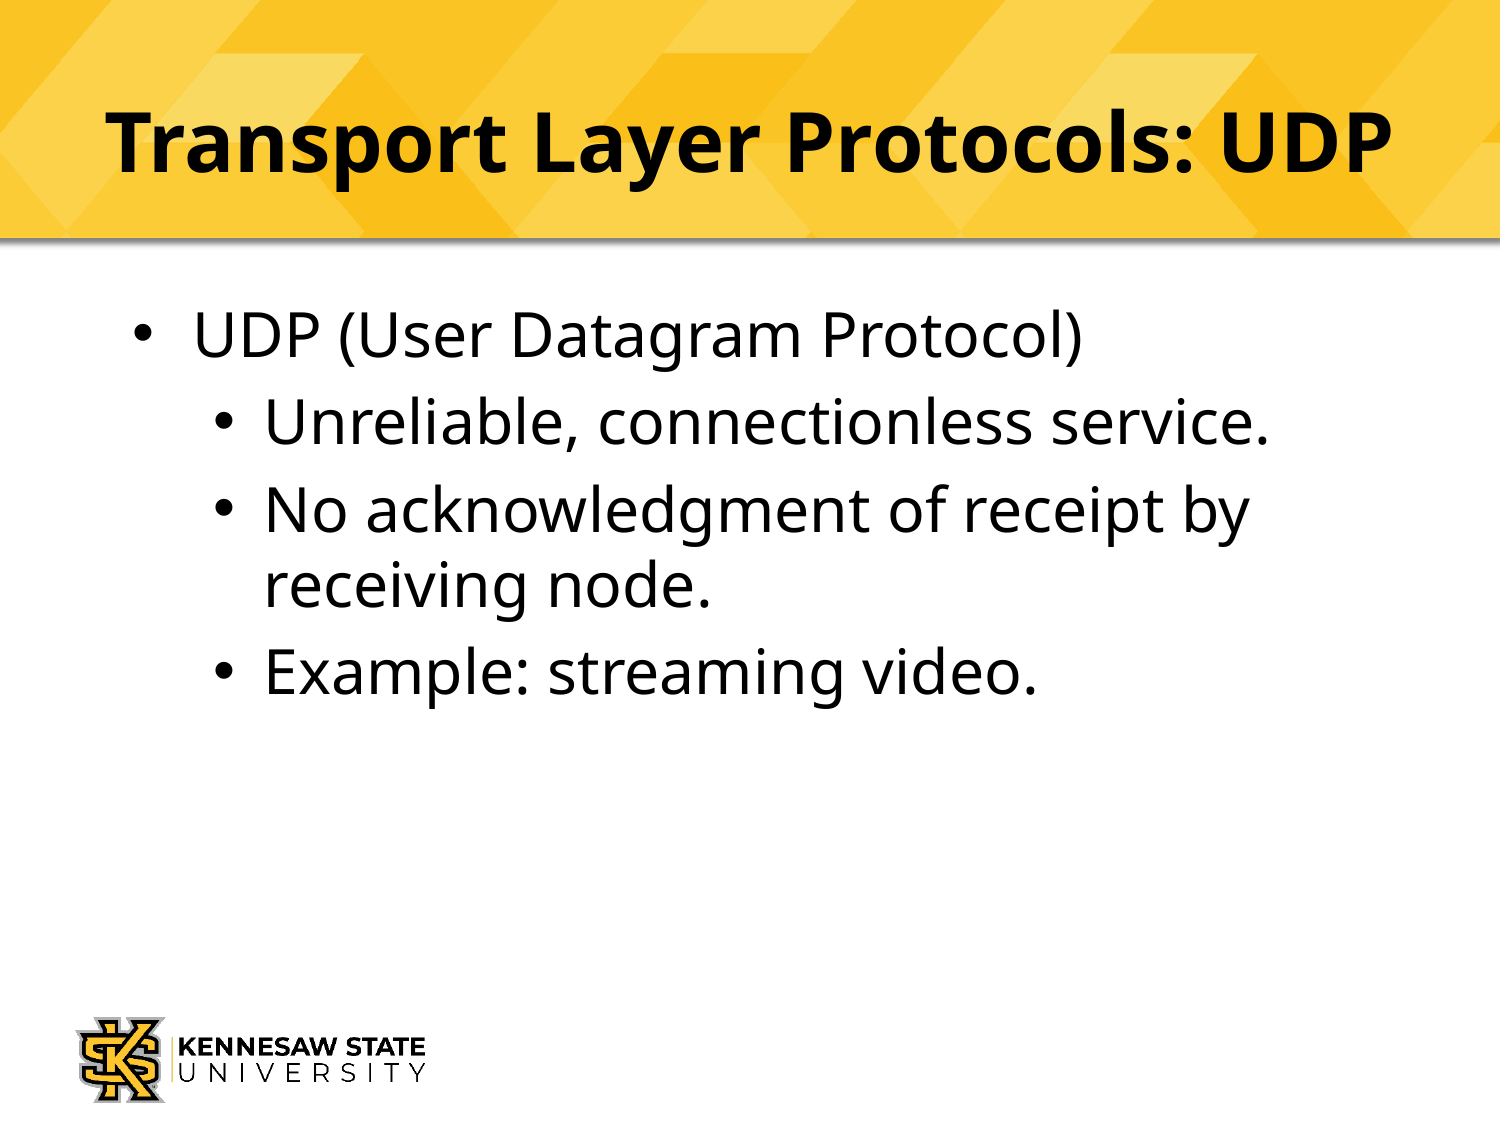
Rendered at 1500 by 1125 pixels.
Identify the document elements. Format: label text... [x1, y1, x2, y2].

title Transport Layer Protocols: UDP [75, 45, 1425, 233]
picture [75, 1017, 425, 1103]
list UDP (User Datagram Protocol) Unreliable, connectionless service. No acknowledgment of receipt by receiving node. Example: streaming video. [117, 287, 1392, 1009]
picture [0, 0, 1500, 251]
